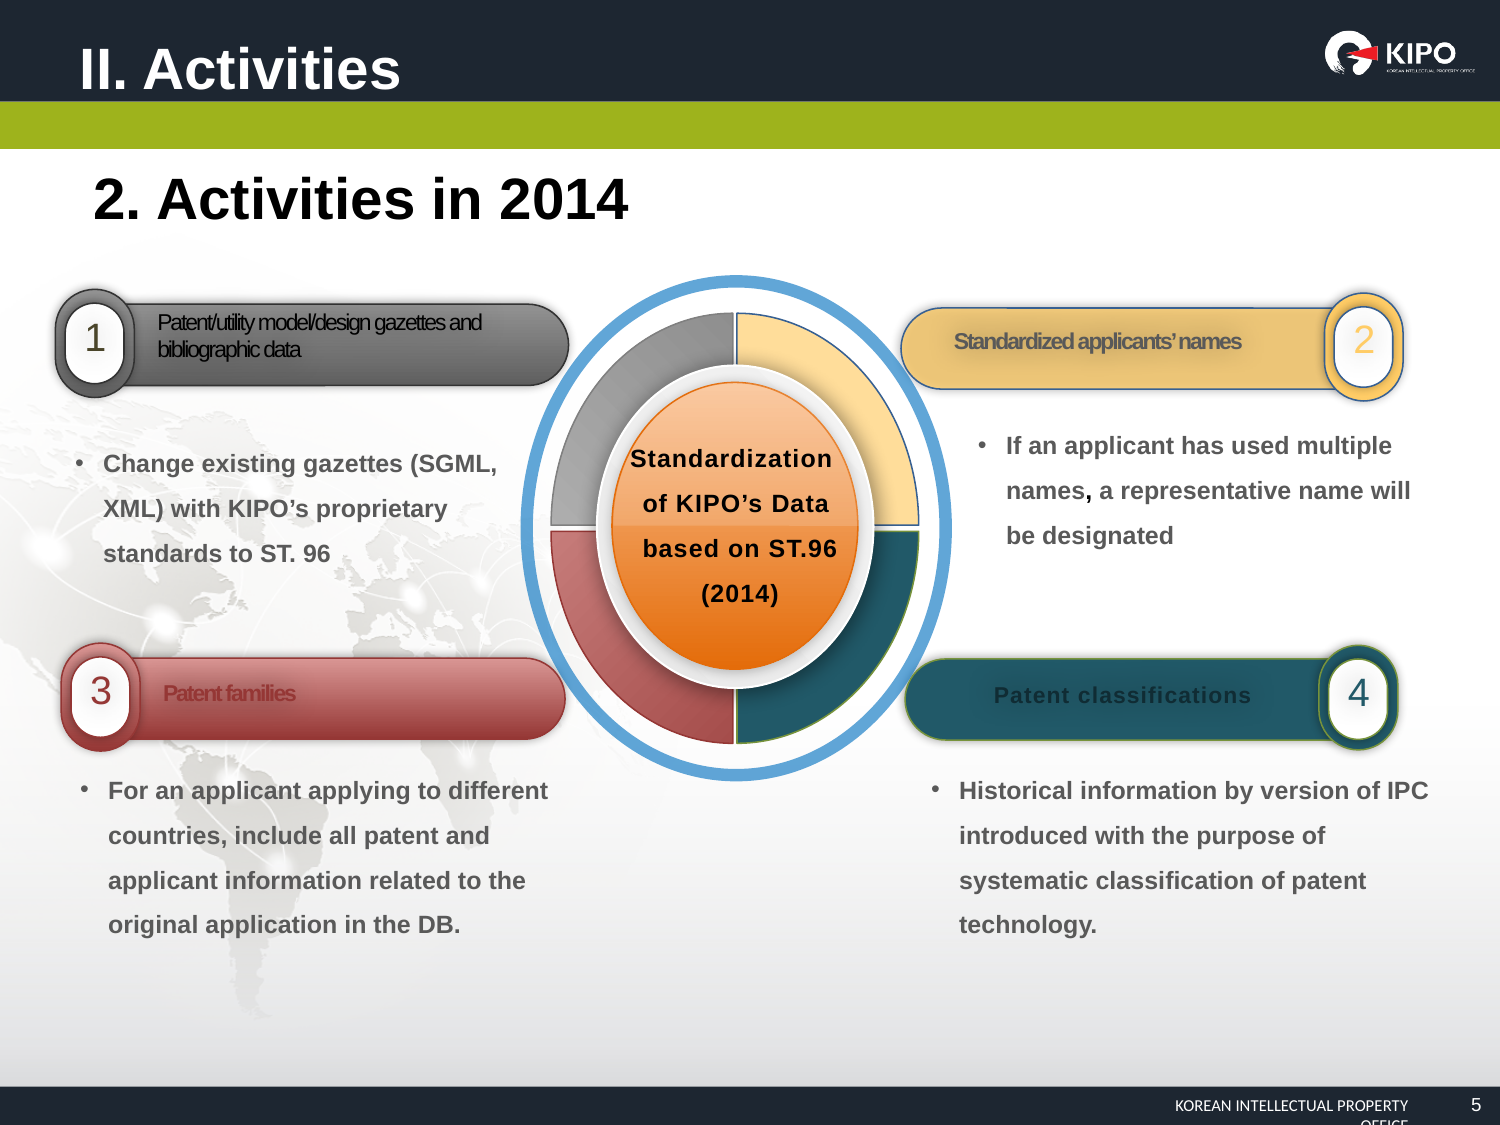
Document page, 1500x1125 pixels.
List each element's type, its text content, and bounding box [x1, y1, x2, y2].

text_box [55, 274, 1459, 988]
text_box 2. Activities in 2014 [78, 154, 1118, 244]
picture [819, 149, 1500, 1086]
picture [1308, 15, 1500, 102]
text_box II. Activities [65, 23, 939, 179]
